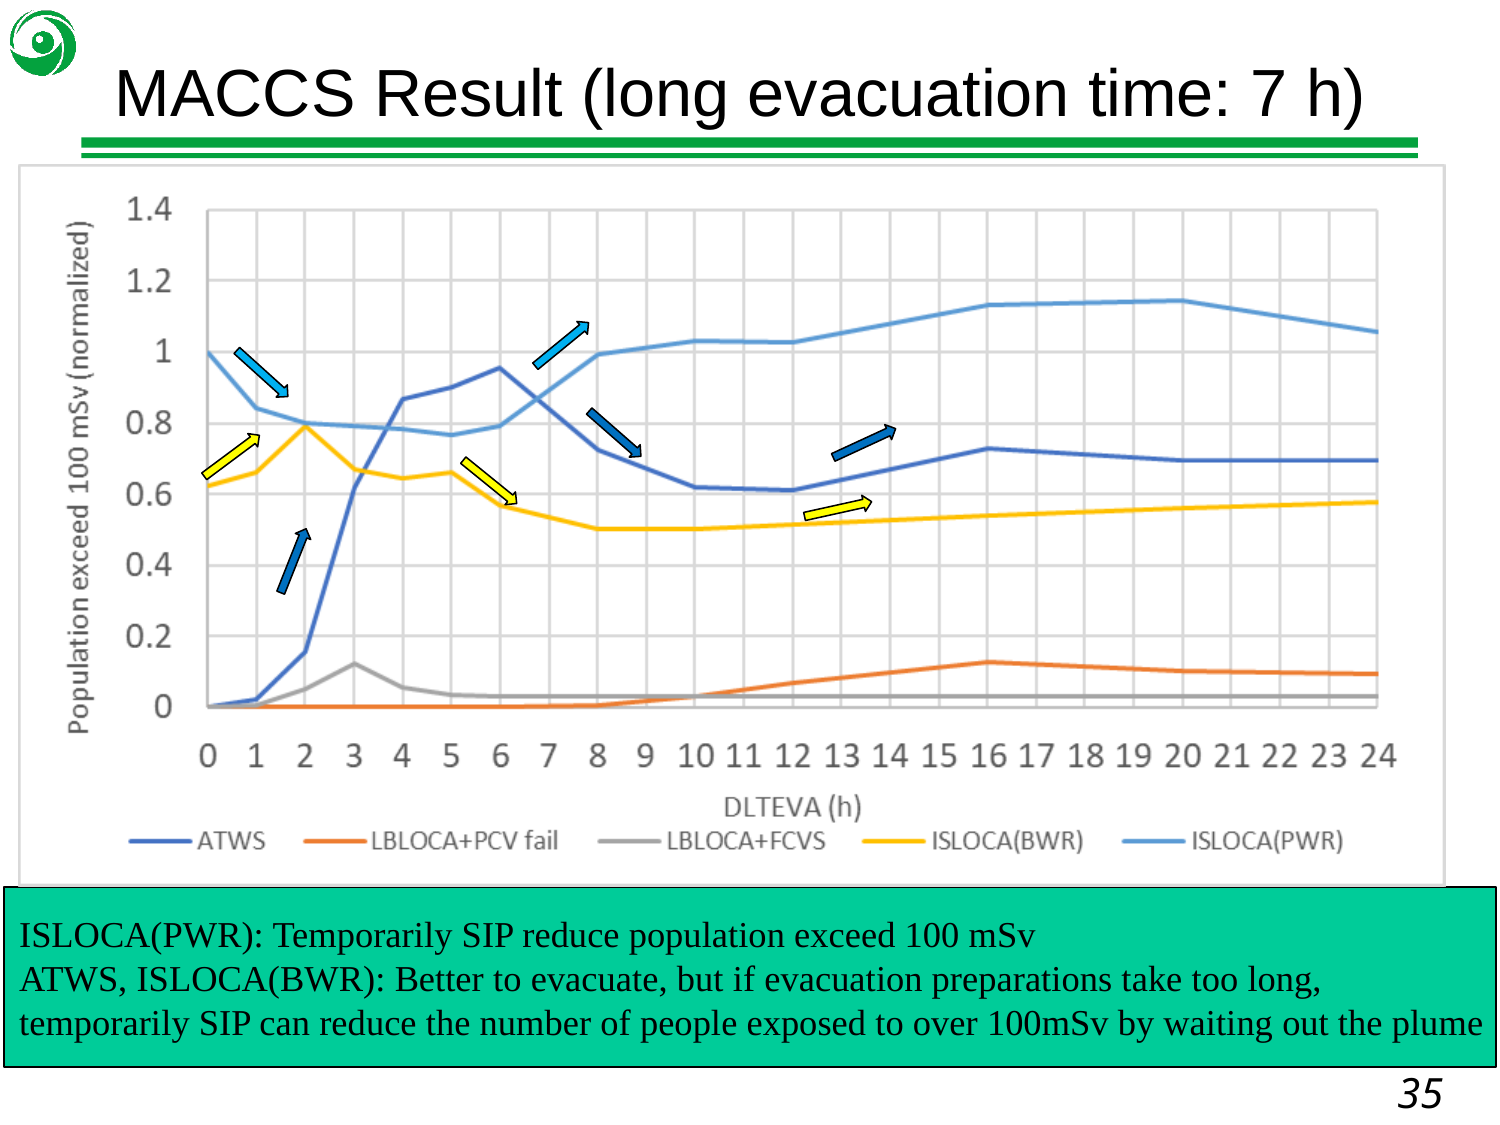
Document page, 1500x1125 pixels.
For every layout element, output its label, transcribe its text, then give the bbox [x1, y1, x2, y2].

picture [0, 0, 88, 88]
title MACCS Result (long evacuation time: 7 h) [87, 42, 1413, 138]
text_box ISLOCA(PWR): Temporarily SIP reduce population exceed 100 mSv ATWS, ISLOCA(BWR): Better to evacuate, but if evacuation preparations take too long, temporarily SIP can reduce the number of people exposed to over 100mSv by waiting out the plume [4, 887, 1496, 1068]
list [17, 164, 1446, 888]
